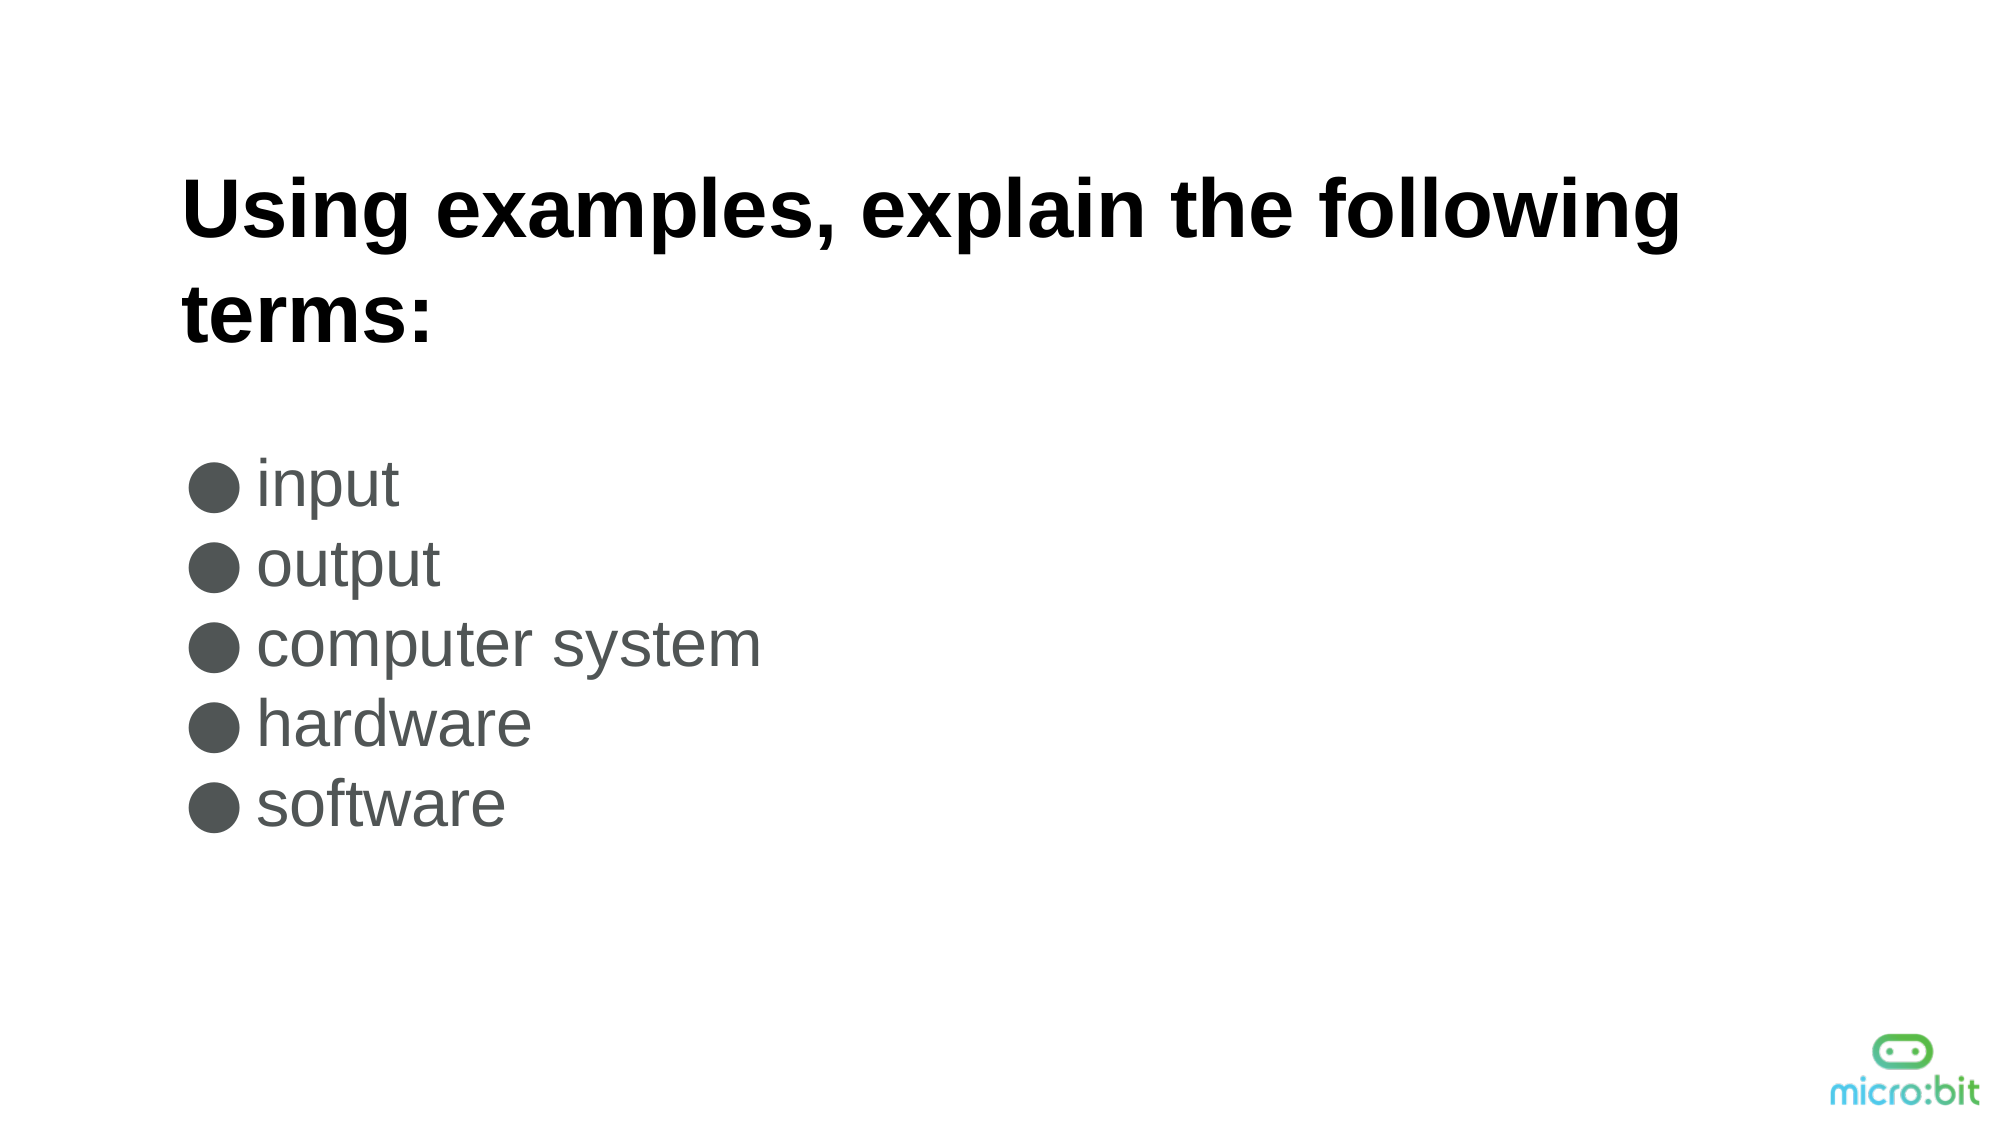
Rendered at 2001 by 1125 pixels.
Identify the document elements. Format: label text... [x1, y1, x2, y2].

picture [1830, 1029, 1980, 1106]
text_box Using examples, explain the following terms: input output computer system hardware software [166, 60, 1918, 884]
